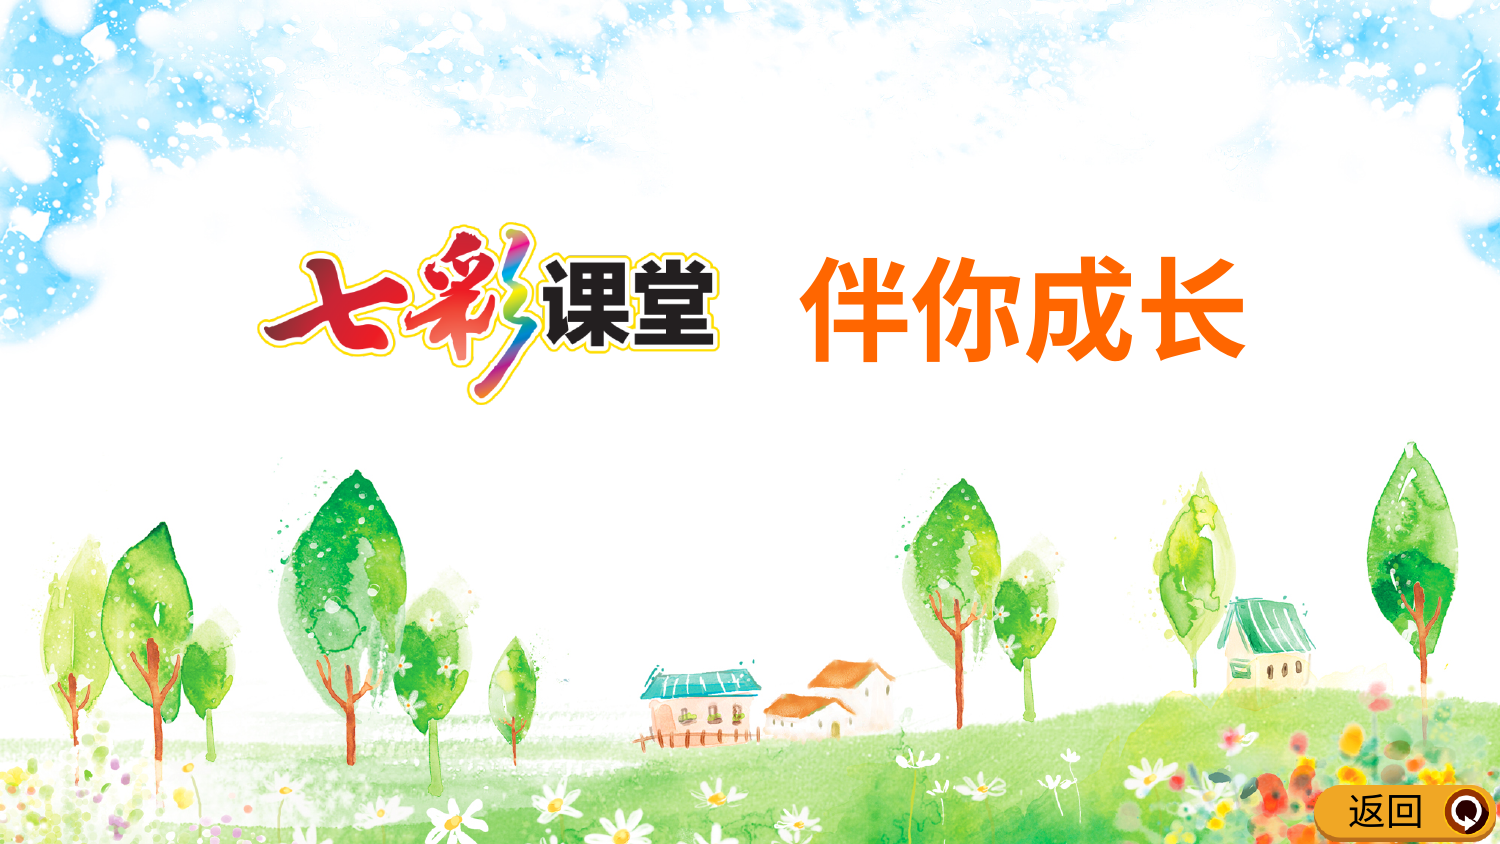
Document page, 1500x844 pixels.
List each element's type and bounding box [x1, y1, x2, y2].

text_box [253, 220, 1316, 407]
picture [0, 0, 1500, 844]
